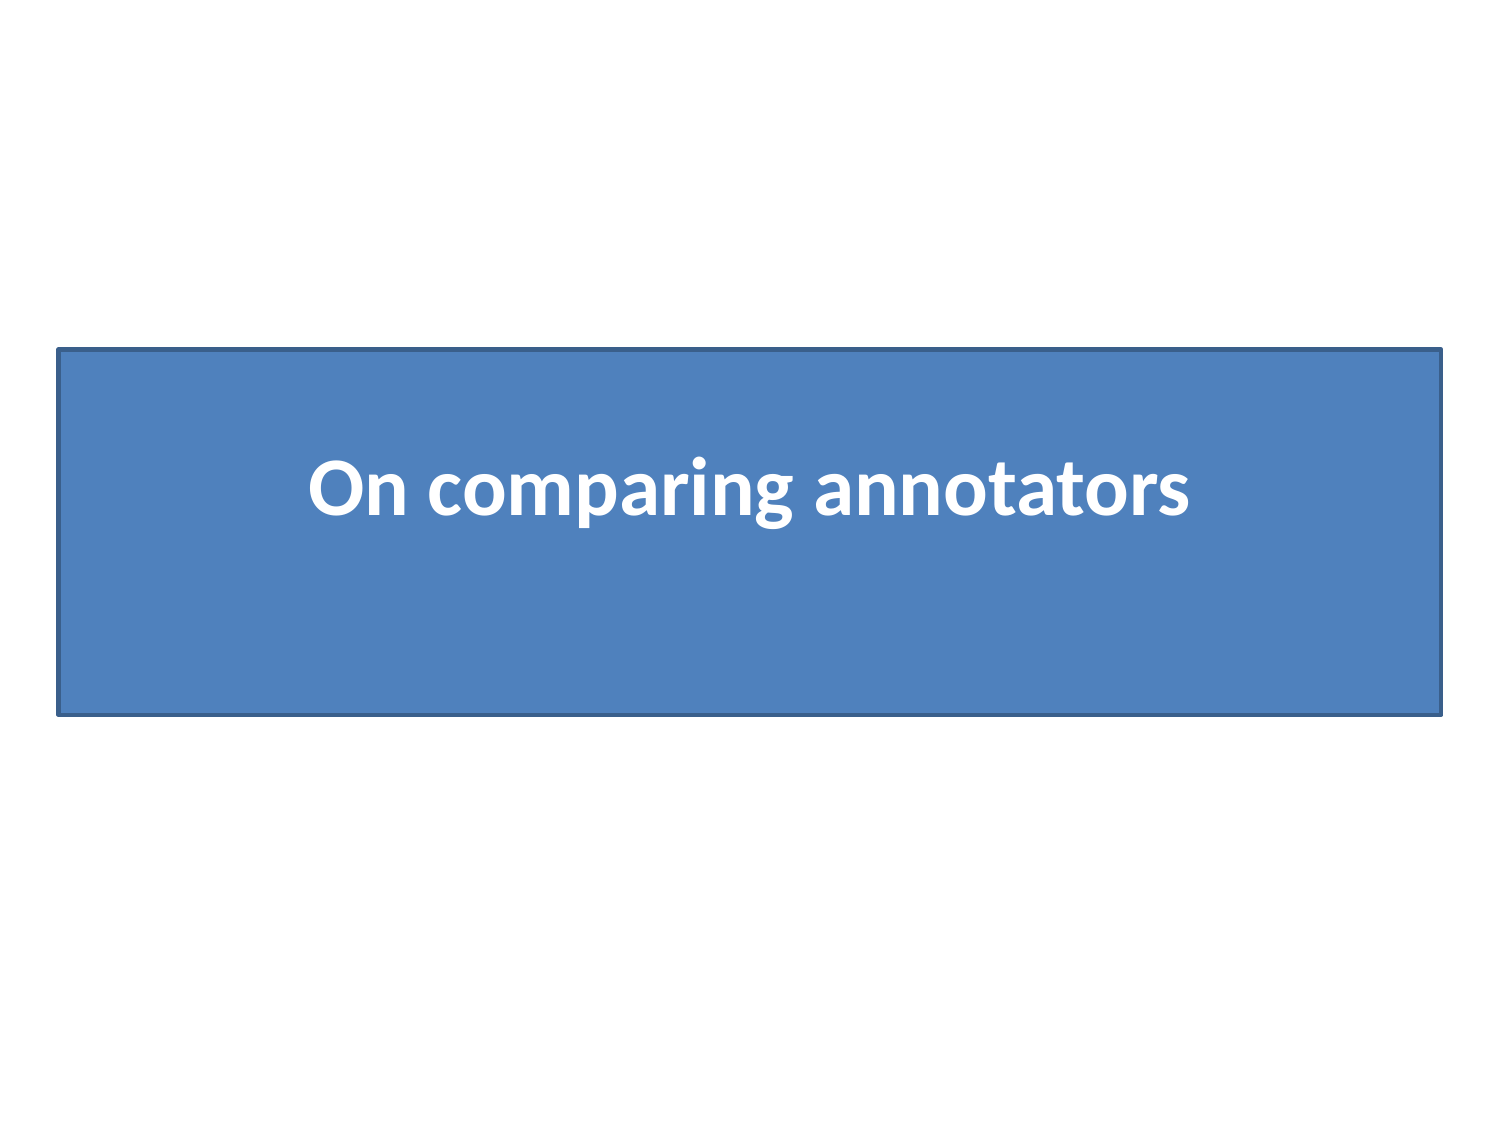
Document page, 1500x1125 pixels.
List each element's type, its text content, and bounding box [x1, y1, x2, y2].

title On comparing annotators [56, 347, 1443, 717]
